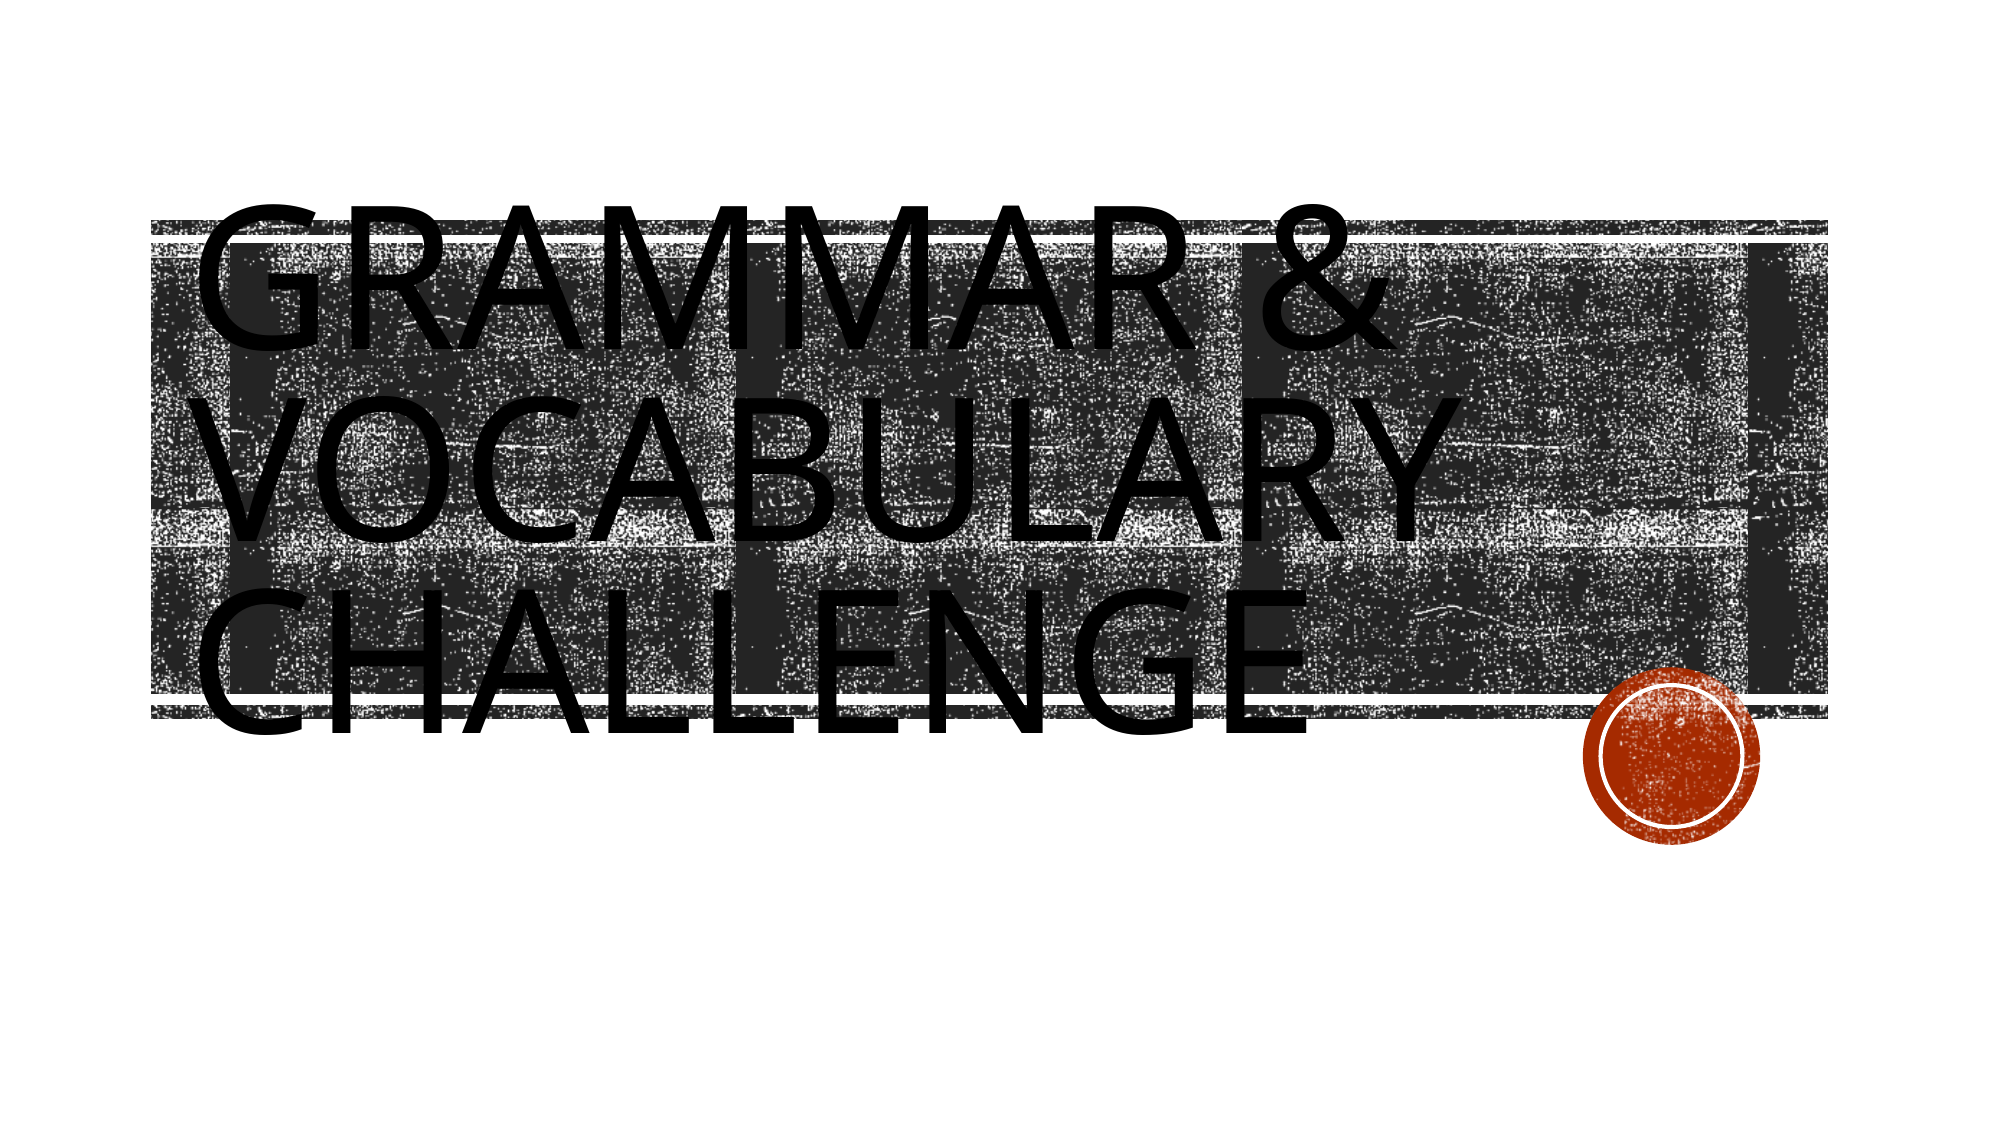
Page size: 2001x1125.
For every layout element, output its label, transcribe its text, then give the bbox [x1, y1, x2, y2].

title grammar & vocabulary challenge [172, 234, 1808, 733]
